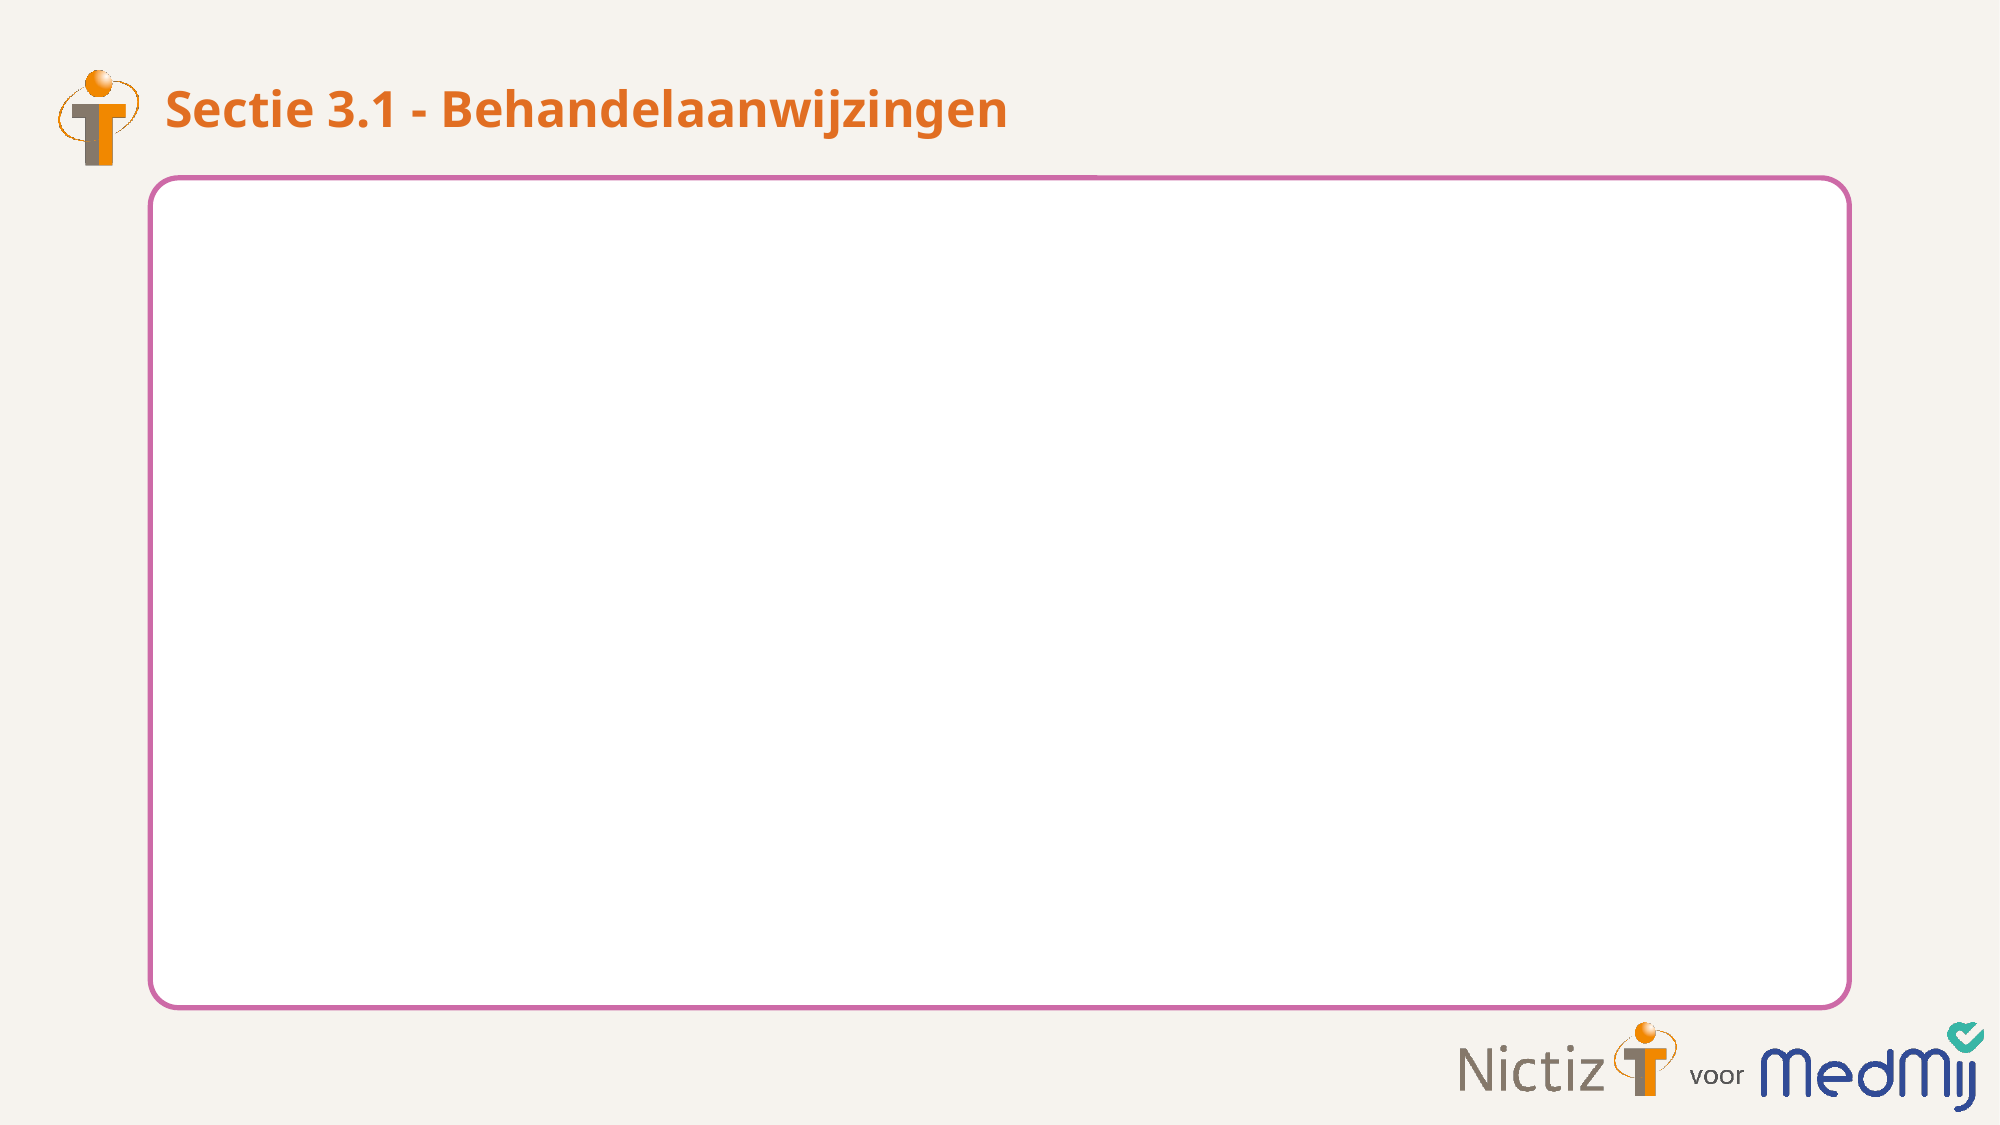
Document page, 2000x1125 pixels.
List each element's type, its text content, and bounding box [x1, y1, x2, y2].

title Sectie 3.1 - Behandelaanwijzingen [150, 76, 1850, 165]
picture [50, 66, 151, 187]
picture [1457, 1019, 1988, 1113]
